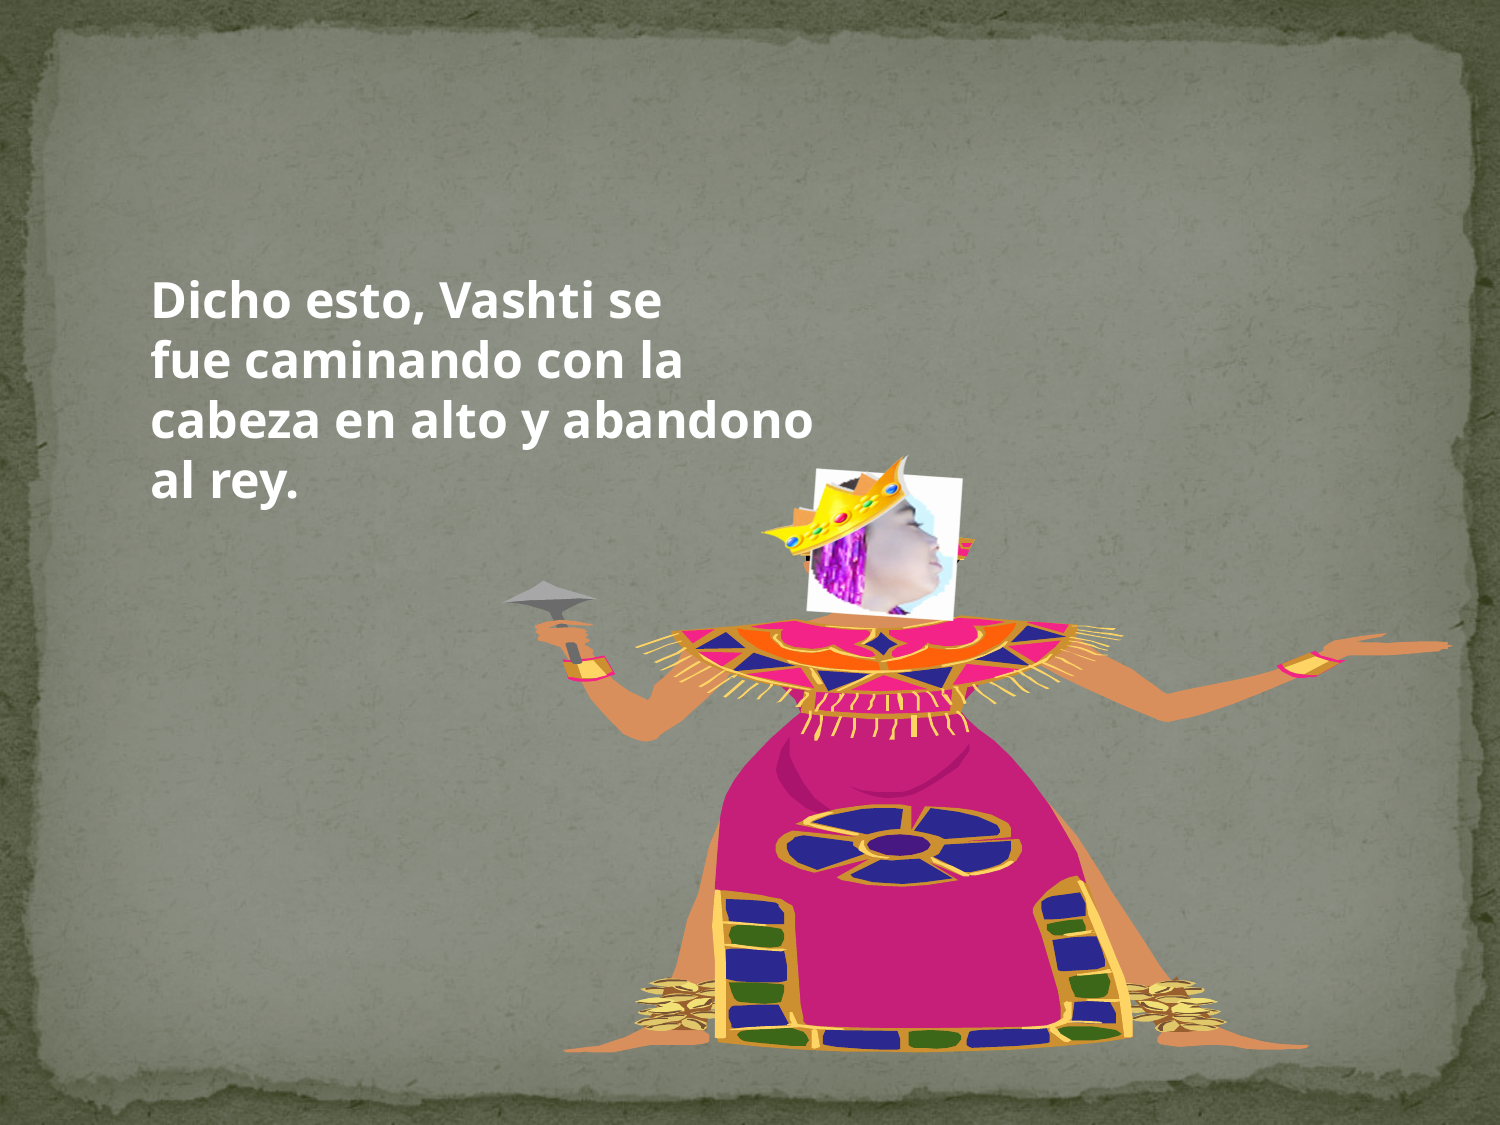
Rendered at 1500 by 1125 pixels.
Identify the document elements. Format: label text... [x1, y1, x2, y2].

picture [503, 433, 1453, 1051]
text_box Dicho esto, Vashti se fue caminando con la cabeza en alto y abandono al rey. [135, 261, 880, 561]
